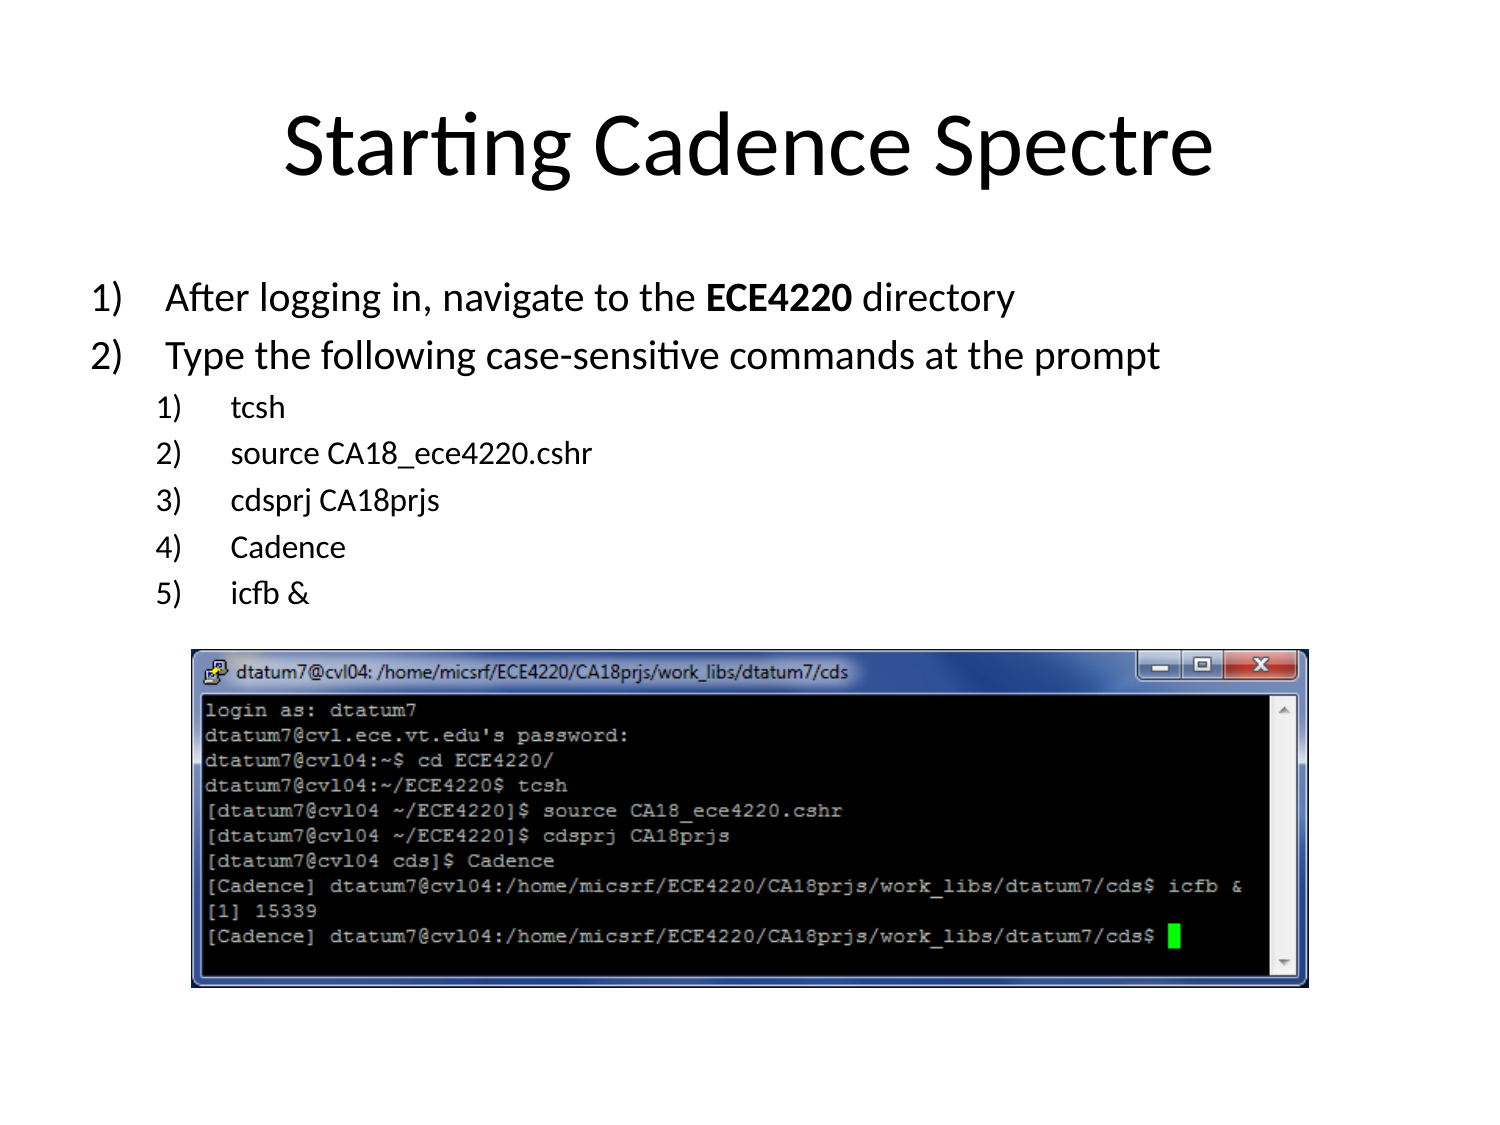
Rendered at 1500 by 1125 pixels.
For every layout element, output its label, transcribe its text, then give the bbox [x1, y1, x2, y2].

list After logging in, navigate to the ECE4220 directory Type the following case-sensitive commands at the prompt tcsh source CA18_ece4220.cshr cdsprj CA18prjs Cadence icfb & [75, 262, 1425, 1005]
title Starting Cadence Spectre [75, 45, 1425, 233]
picture [191, 649, 1309, 988]
